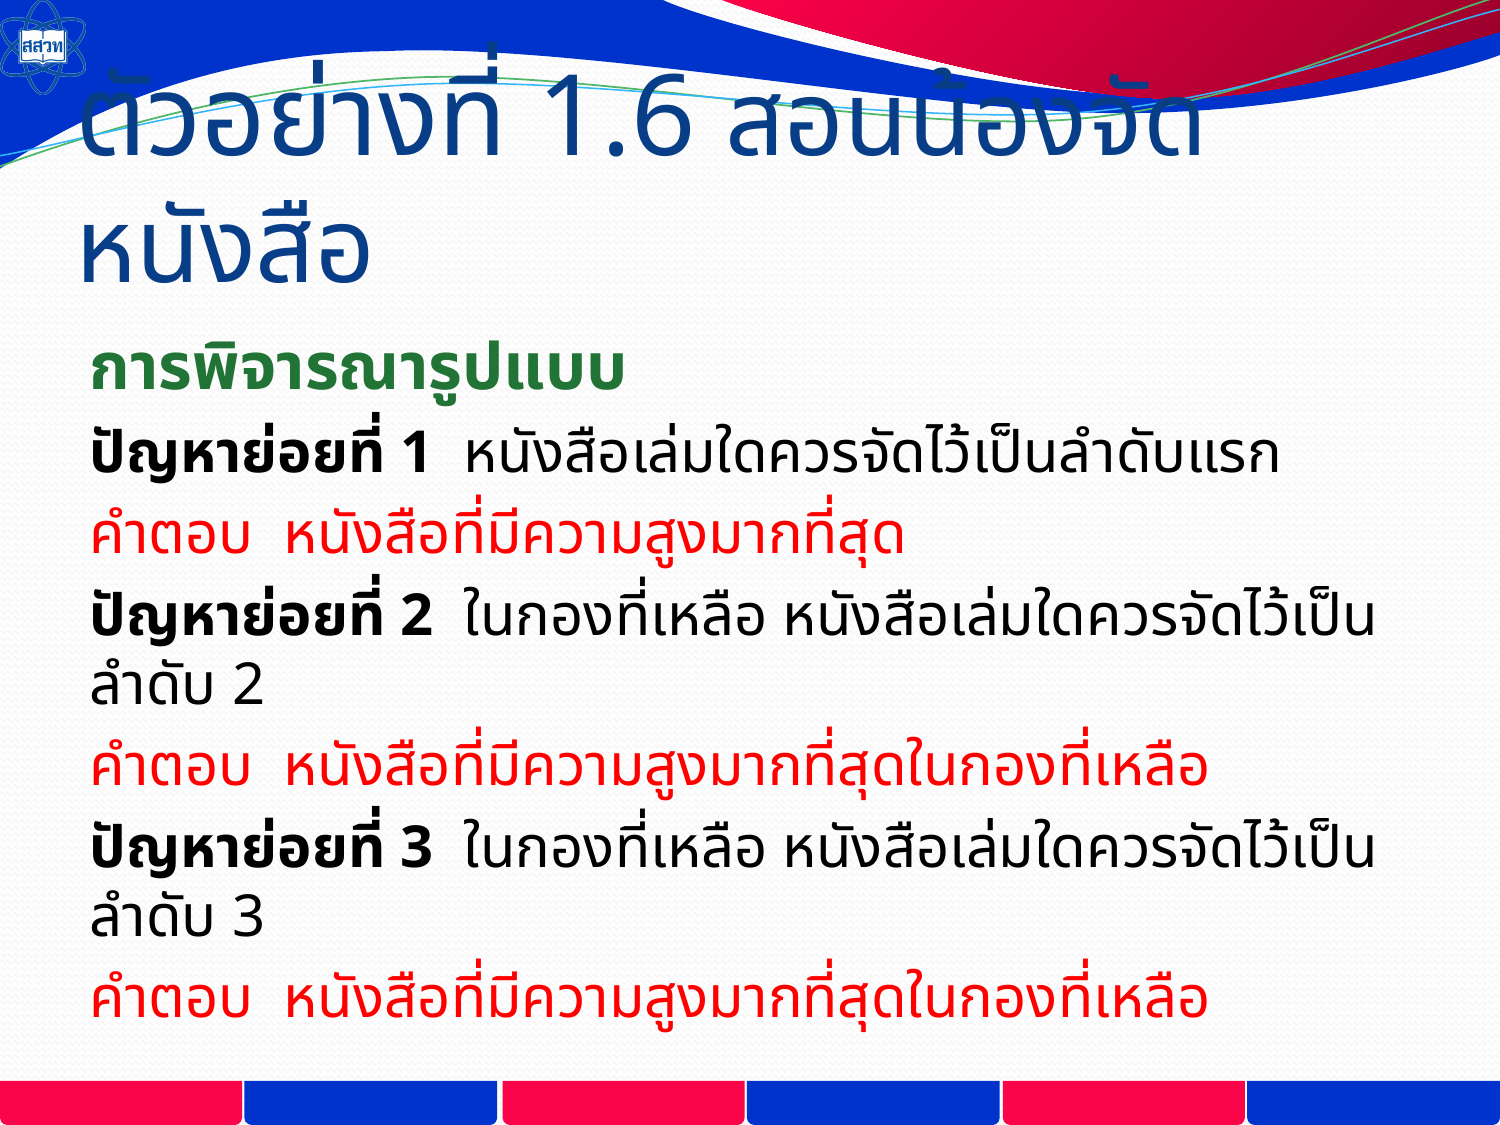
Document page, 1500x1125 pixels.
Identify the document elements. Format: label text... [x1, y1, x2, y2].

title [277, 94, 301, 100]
list การพิจารณารูปแบบ ปัญหาย่อยที่ 1 หนังสือเล่มใดควรจัดไว้เป็นลำดับแรก คำตอบ หนังสือที่มีความสูงมากที่สุด ปัญหาย่อยที่ 2 ในกองที่เหลือ หนังสือเล่มใดควรจัดไว้เป็นลำดับ 2 คำตอบ หนังสือที่มีความสูงมากที่สุดในกองที่เหลือ ปัญหาย่อยที่ 3 ในกองที่เหลือ หนังสือเล่มใดควรจัดไว้เป็นลำดับ 3 คำตอบ หนังสือที่มีความสูงมากที่สุดในกองที่เหลือ [75, 317, 1425, 1038]
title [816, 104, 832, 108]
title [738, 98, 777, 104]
picture [0, 0, 86, 95]
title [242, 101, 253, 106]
title ตัวอย่างที่ 1.6 สอนน้องจัดหนังสือ [75, 115, 1425, 303]
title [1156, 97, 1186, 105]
